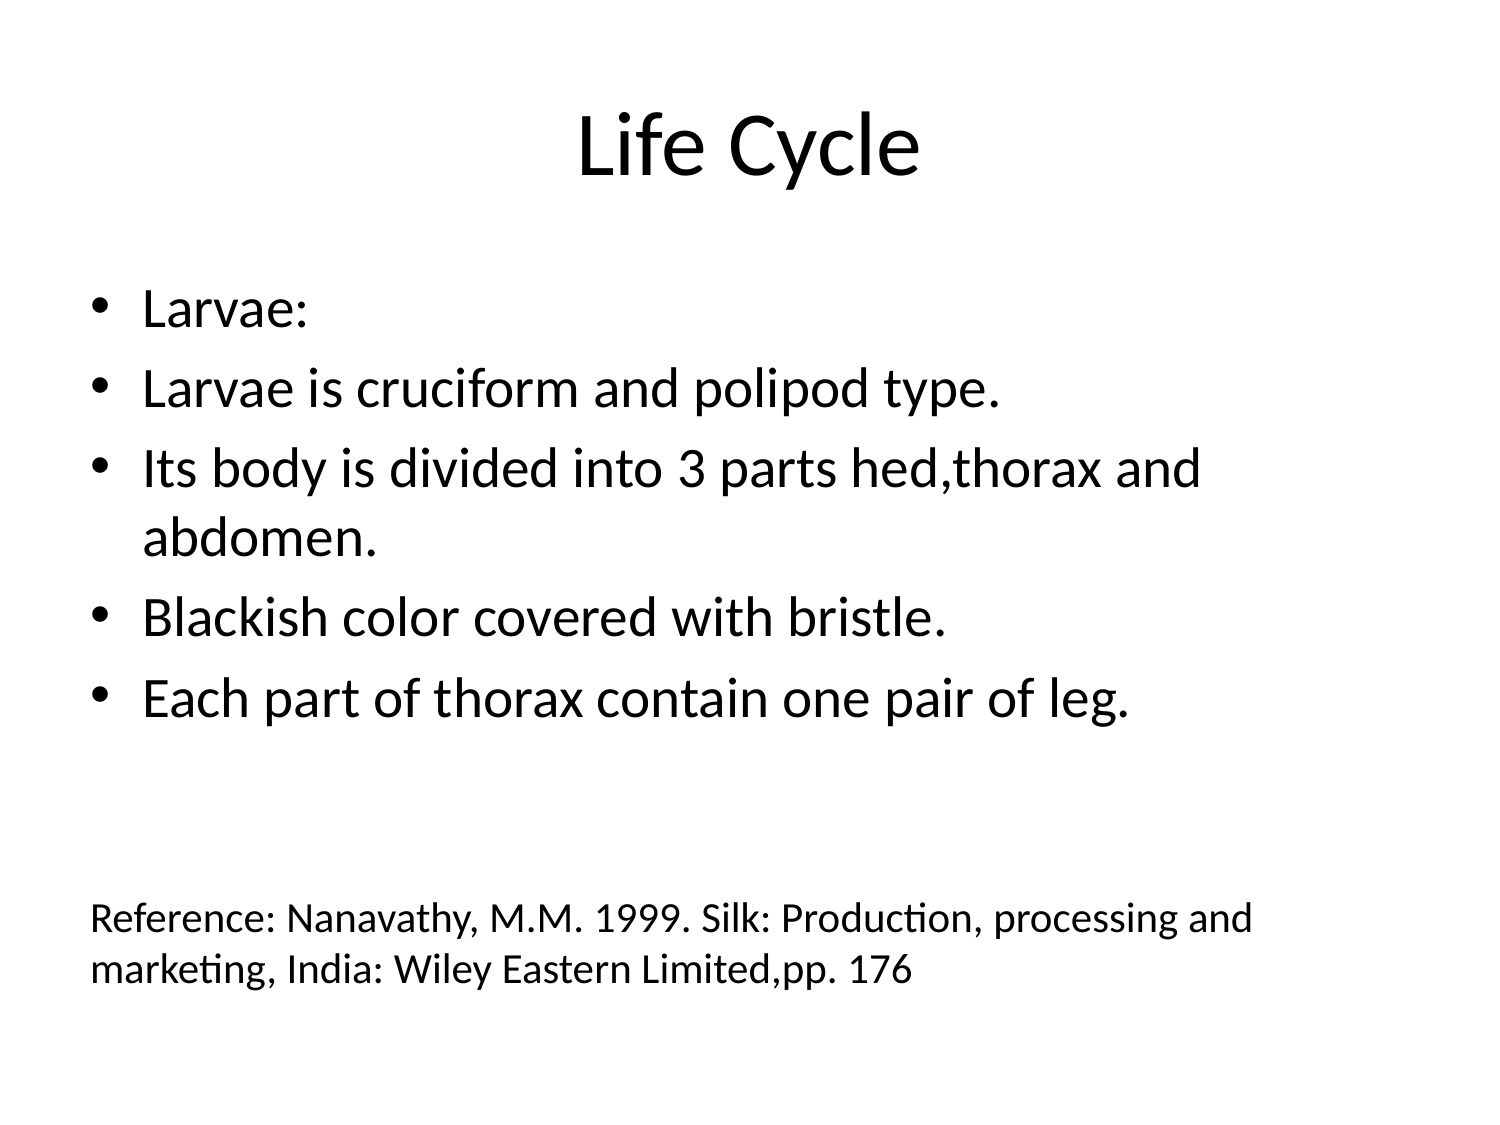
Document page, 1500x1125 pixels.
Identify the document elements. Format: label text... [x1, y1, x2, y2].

title Life Cycle [75, 45, 1425, 233]
list Larvae: Larvae is cruciform and polipod type. Its body is divided into 3 parts hed,thorax and abdomen. Blackish color covered with bristle. Each part of thorax contain one pair of leg. Reference: Nanavathy, M.M. 1999. Silk: Production, processing and marketing, India: Wiley Eastern Limited,pp. 176 [75, 262, 1425, 1005]
